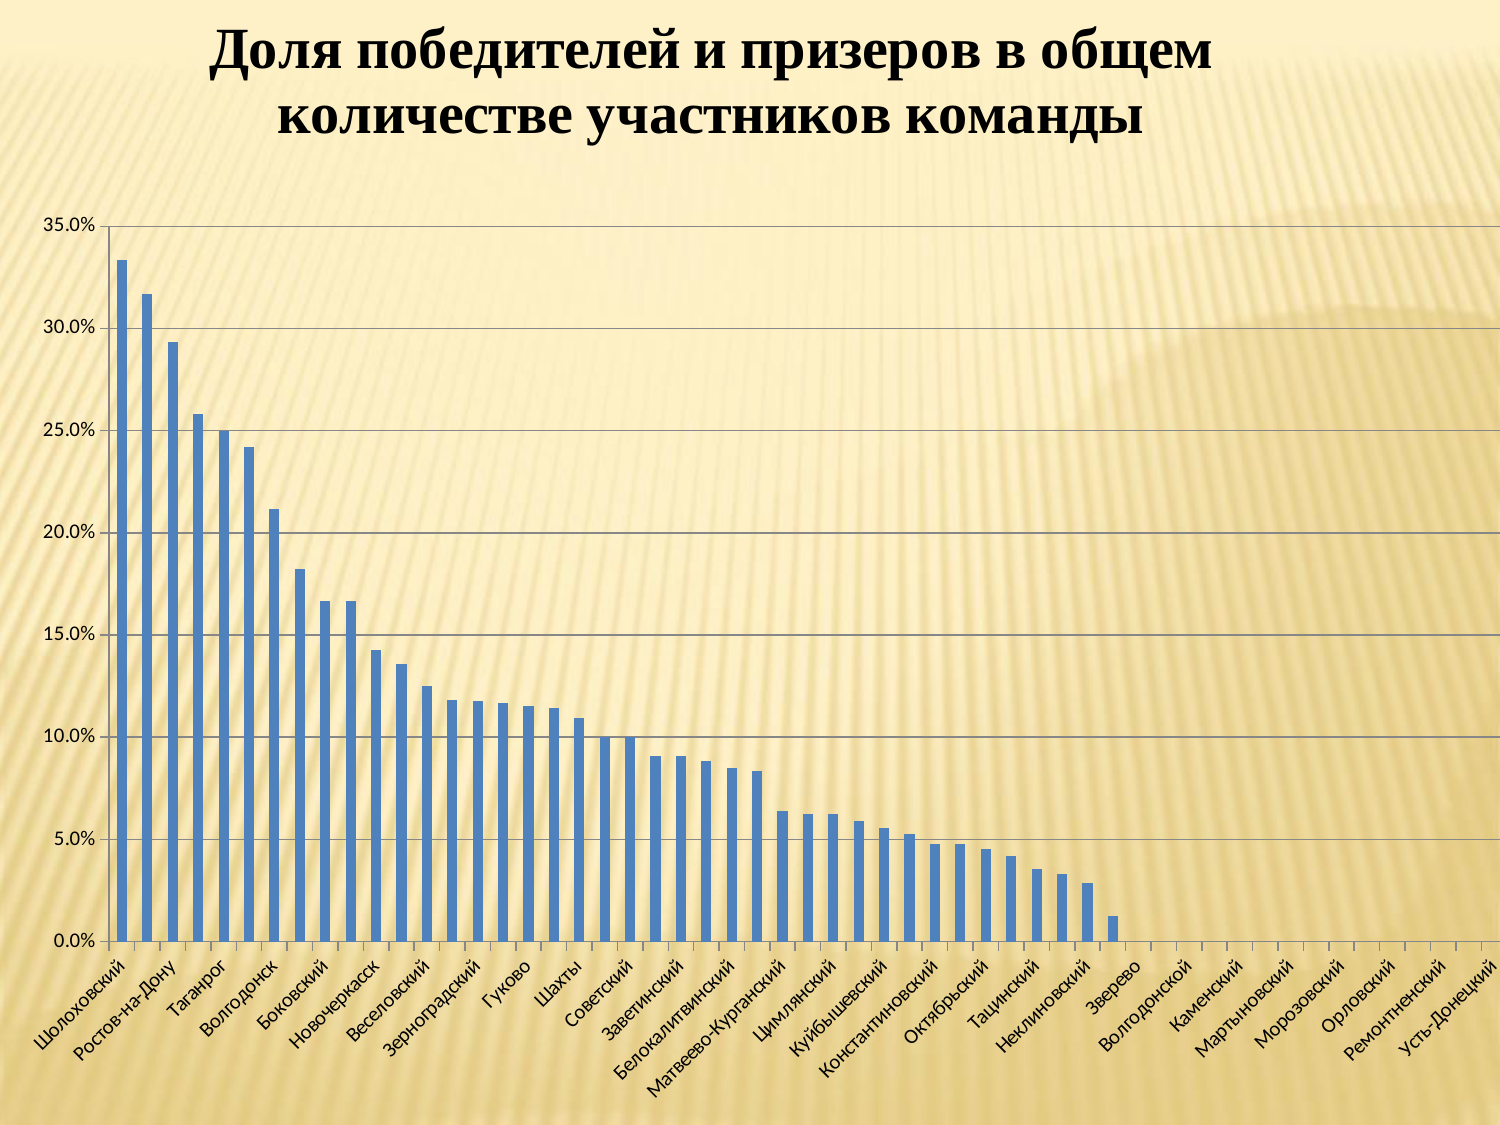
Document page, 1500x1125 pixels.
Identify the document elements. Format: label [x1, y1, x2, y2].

chart [0, 0, 1500, 1125]
